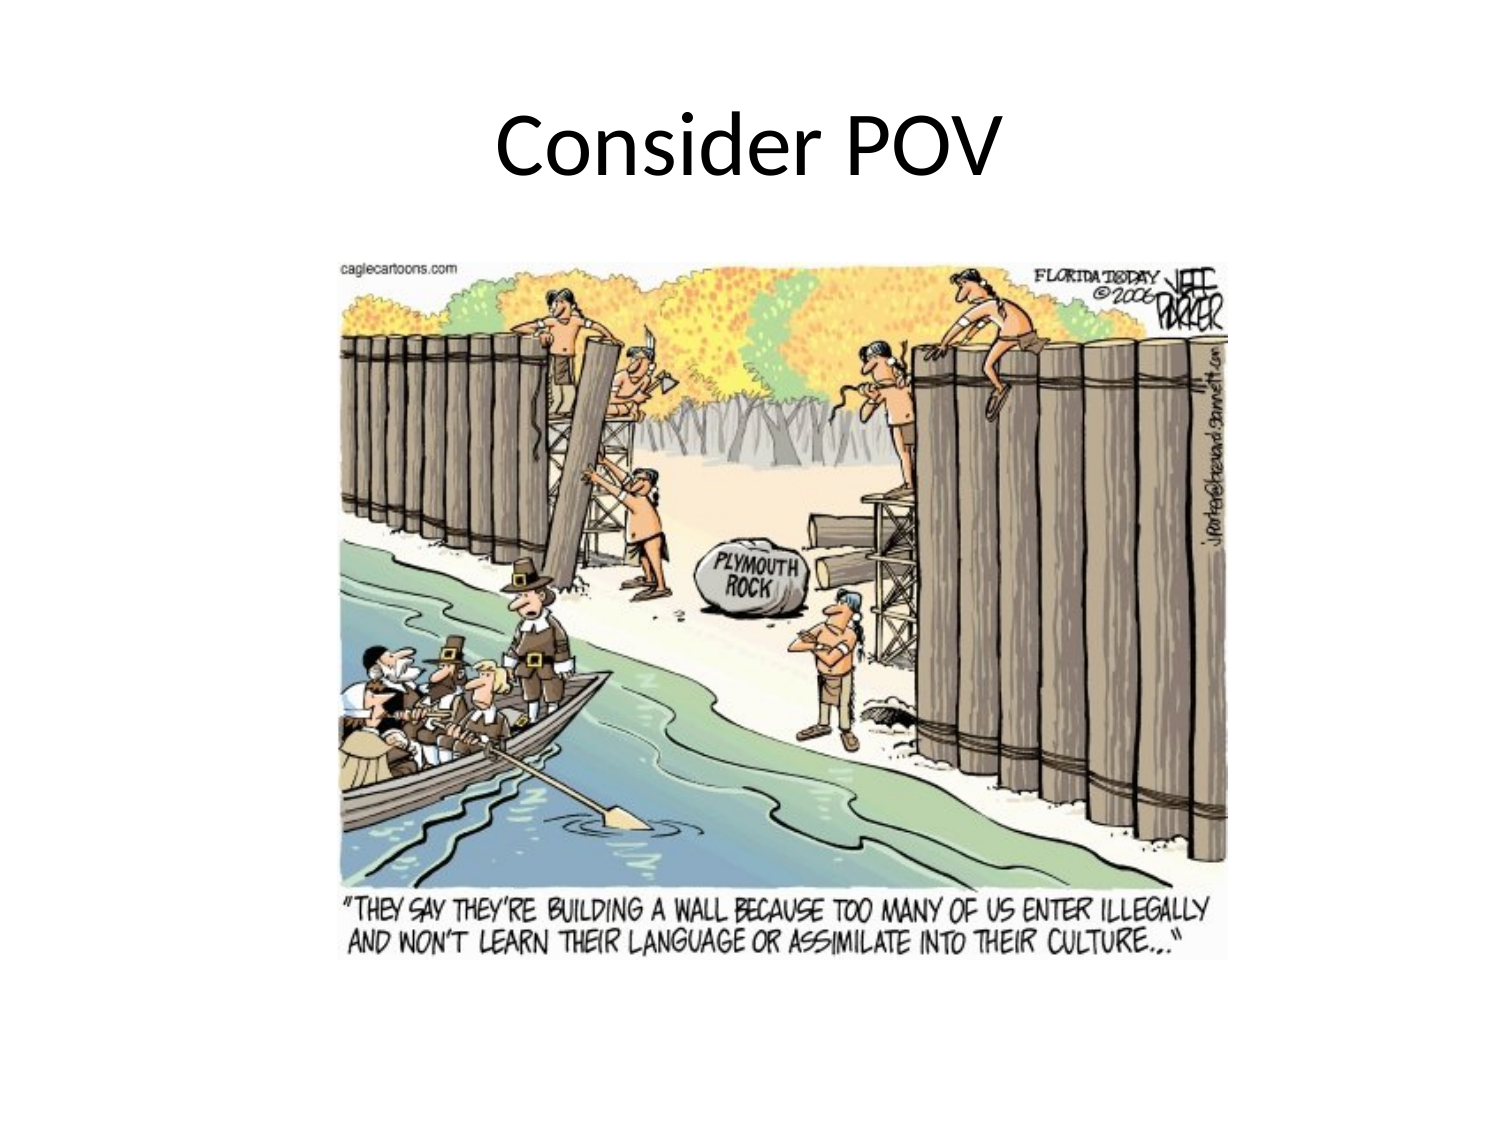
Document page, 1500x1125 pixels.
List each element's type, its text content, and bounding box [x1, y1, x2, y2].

title Consider POV [75, 45, 1425, 233]
picture [337, 262, 1228, 960]
